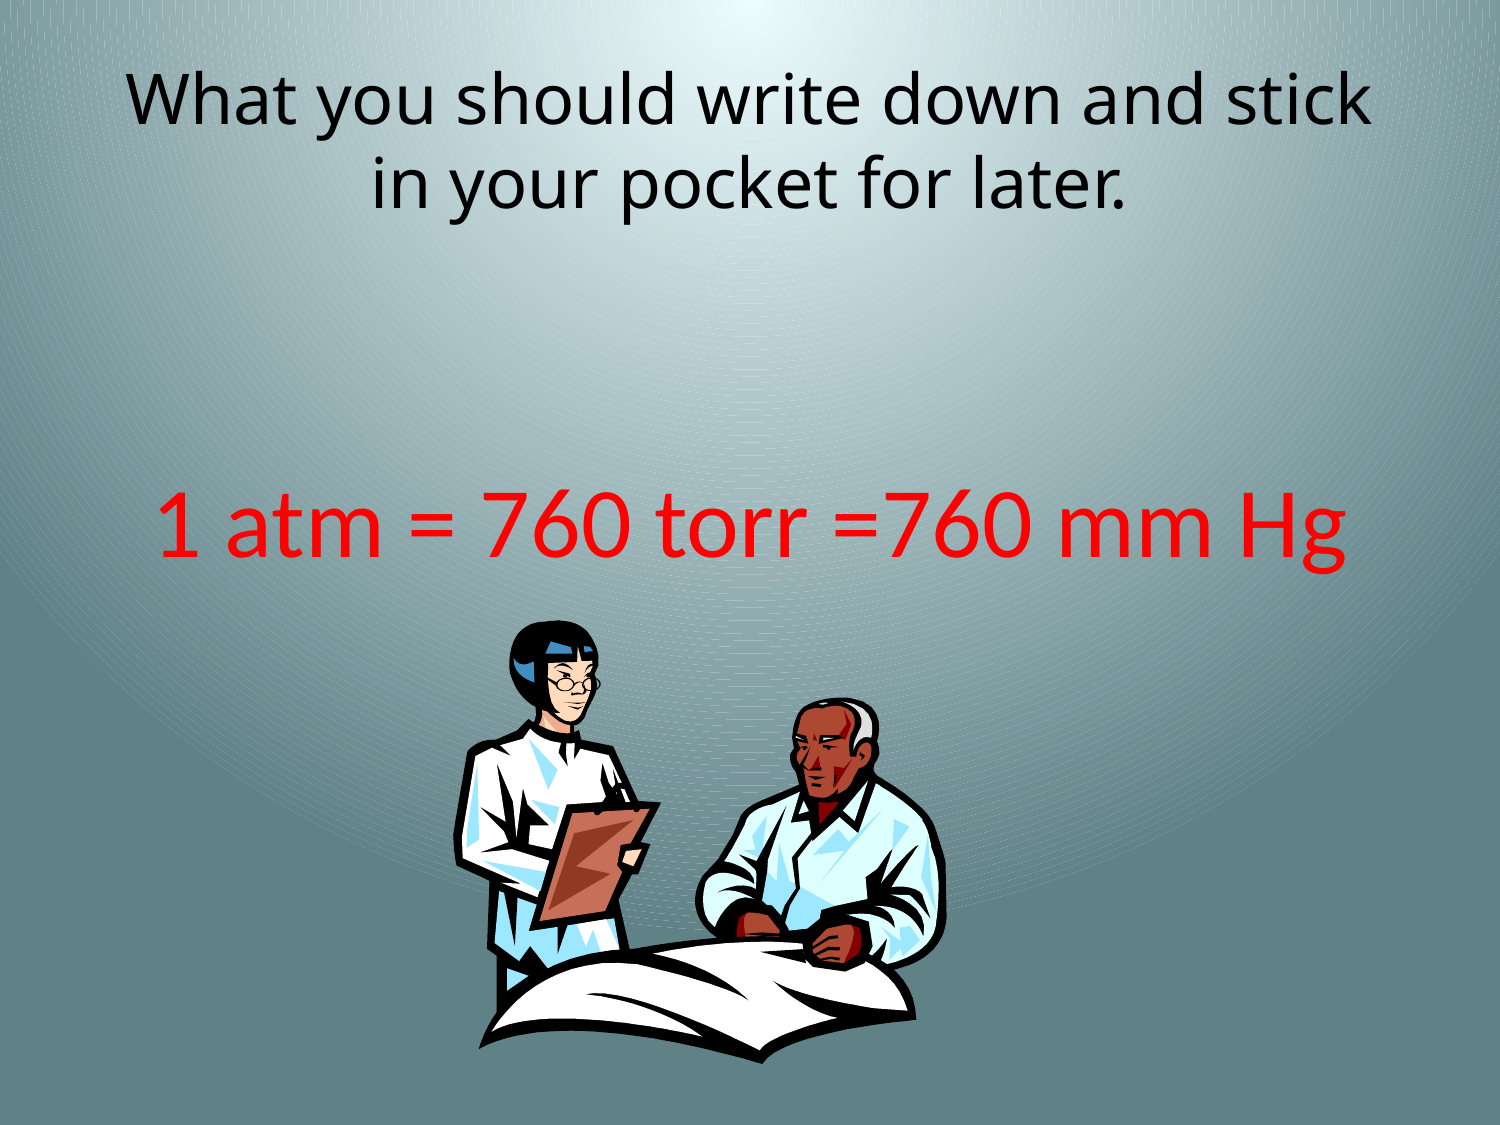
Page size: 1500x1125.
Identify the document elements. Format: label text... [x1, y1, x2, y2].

picture [449, 599, 951, 1065]
title What you should write down and stick in your pocket for later. [75, 45, 1425, 233]
list 1 atm = 760 torr =760 mm Hg [75, 450, 1425, 1005]
